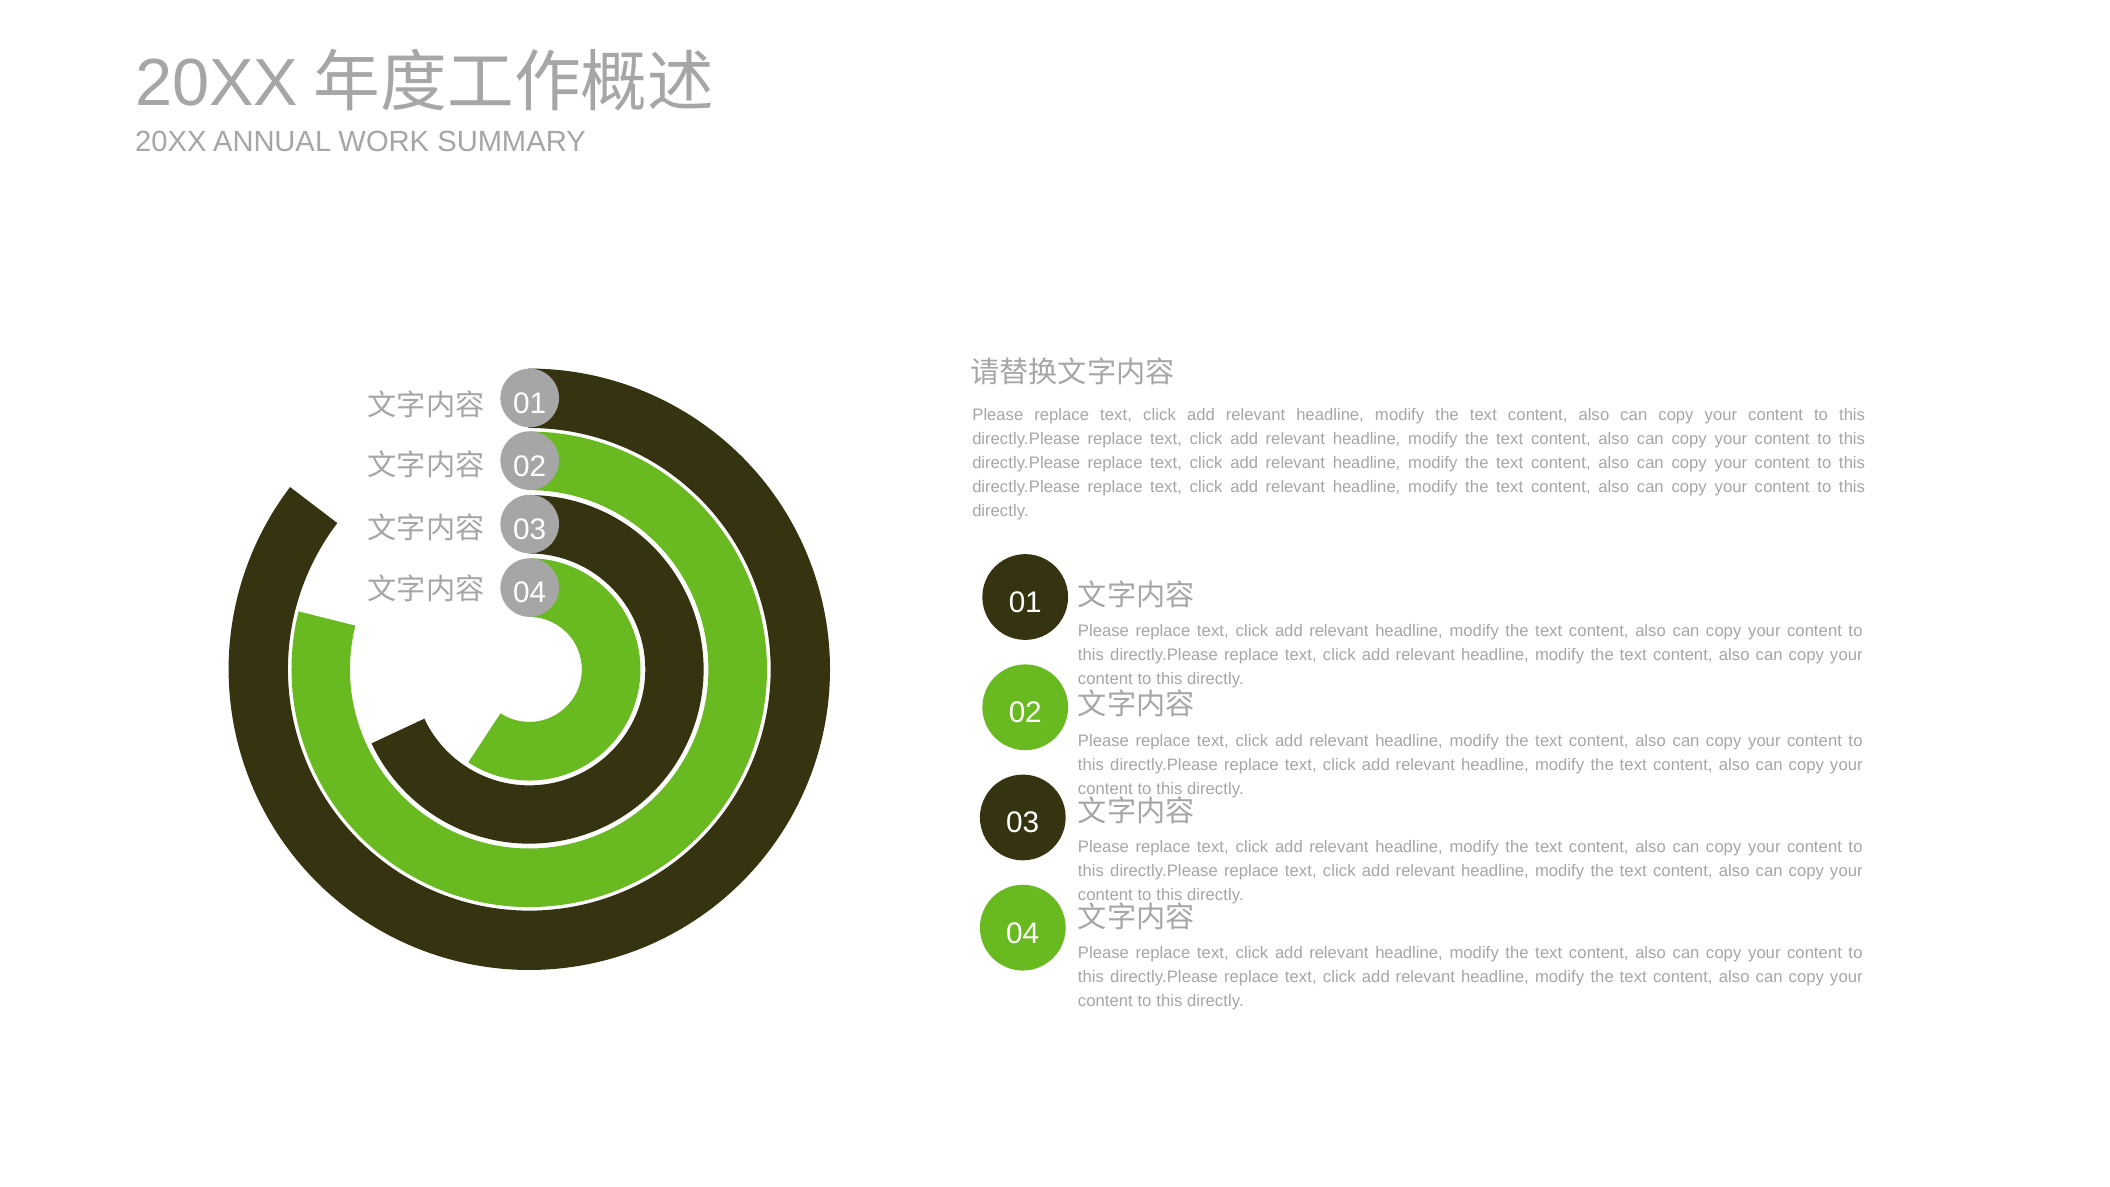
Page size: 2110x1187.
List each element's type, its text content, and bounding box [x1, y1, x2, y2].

text_box 文字内容 [1077, 688, 1251, 721]
text_box 文字内容 [1077, 904, 1251, 933]
text_box 20XX年度工作概述 [135, 38, 783, 119]
text_box 文字内容 [1077, 569, 1251, 611]
text_box 20XX ANNUAL WORK SUMMARY [135, 122, 596, 158]
text_box Please replace text, click add relevant headline, modify the text content, also can copy your content to this directly.Please replace text, click add relevant headline, modify the text content, also can copy your content to this directly. [1077, 615, 1864, 688]
text_box 请替换文字内容 [970, 346, 1209, 389]
text_box 文字内容 [1077, 798, 1251, 827]
text_box Please replace text, click add relevant headline, modify the text content, also can copy your content to this directly.Please replace text, click add relevant headline, modify the text content, also can copy your content to this directly. [1077, 937, 1864, 1010]
text_box 02 [981, 663, 1070, 752]
text_box Please replace text, click add relevant headline, modify the text content, also can copy your content to this directly.Please replace text, click add relevant headline, modify the text content, also can copy your content to this directly. [1077, 725, 1864, 798]
text_box 04 [978, 883, 1067, 972]
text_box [228, 368, 830, 971]
text_box 03 [978, 773, 1067, 862]
text_box Please replace text, click add relevant headline, modify the text content, also can copy your content to this directly.Please replace text, click add relevant headline, modify the text content, also can copy your content to this directly.Please replace text, click add relevant headline, modify the text content, also can copy your content to this directly.Please replace text, click add relevant headline, modify the text content, also can copy your content to this directly. [972, 399, 1867, 520]
text_box 01 [981, 553, 1070, 641]
text_box Please replace text, click add relevant headline, modify the text content, also can copy your content to this directly.Please replace text, click add relevant headline, modify the text content, also can copy your content to this directly. [1077, 831, 1864, 904]
